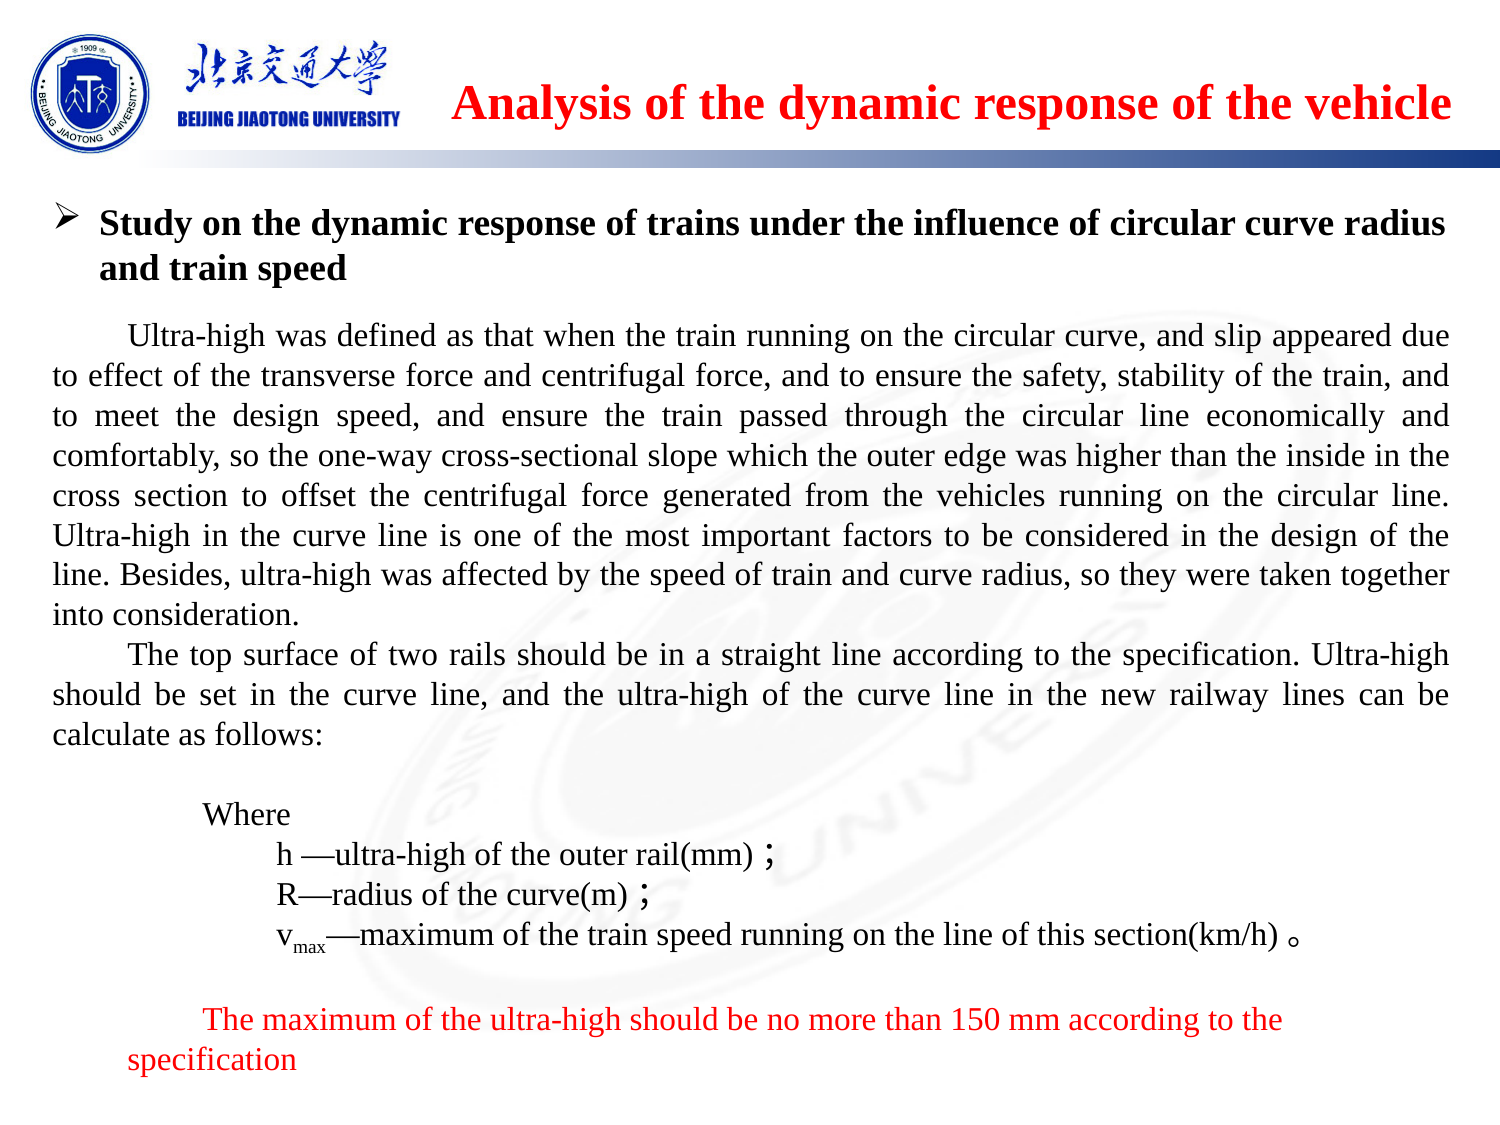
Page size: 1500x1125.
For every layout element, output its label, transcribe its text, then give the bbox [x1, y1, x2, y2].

picture [0, 0, 1500, 1125]
text_box Analysis of the dynamic response of the vehicle [274, 62, 1480, 138]
